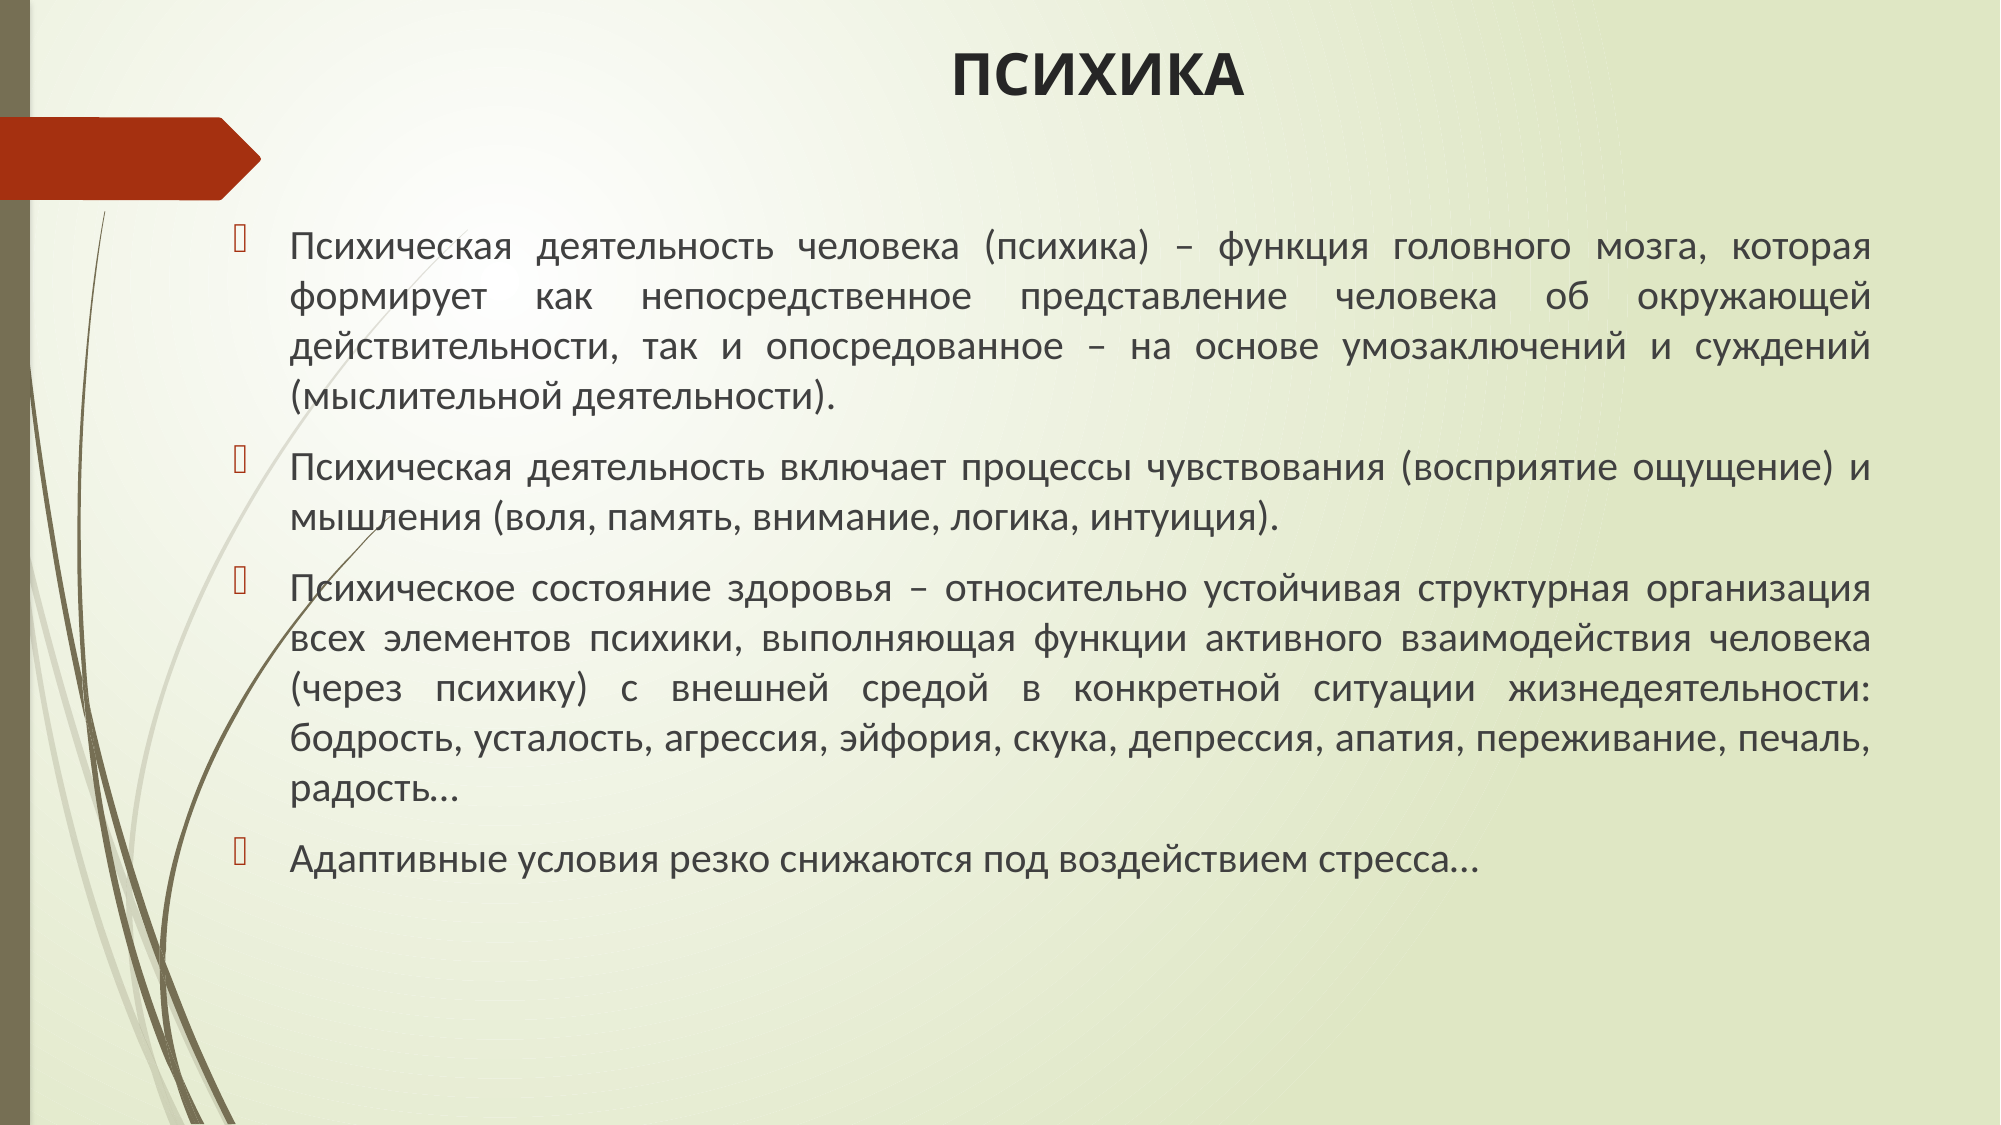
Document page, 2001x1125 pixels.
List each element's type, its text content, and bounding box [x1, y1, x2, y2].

title ПСИХИКА [323, 29, 1888, 193]
list Психическая деятельность человека (психика) – функция головного мозга, которая формирует как непосредственное представление человека об окружающей действительности, так и опосредованное – на основе умозаключений и суждений (мыслительной деятельности). Психическая деятельность включает процессы чувствования (восприятие ощущение) и мышления (воля, память, внимание, логика, интуиция). Психическое состояние здоровья – относительно устойчивая структурная организация всех элементов психики, выполняющая функции активного взаимодействия человека (через психику) с внешней средой в конкретной ситуации жизнедеятельности: бодрость, усталость, агрессия, эйфория, скука, депрессия, апатия, переживание, печаль, радость… Адаптивные условия резко снижаются под воздействием стресса… [218, 210, 1888, 1099]
